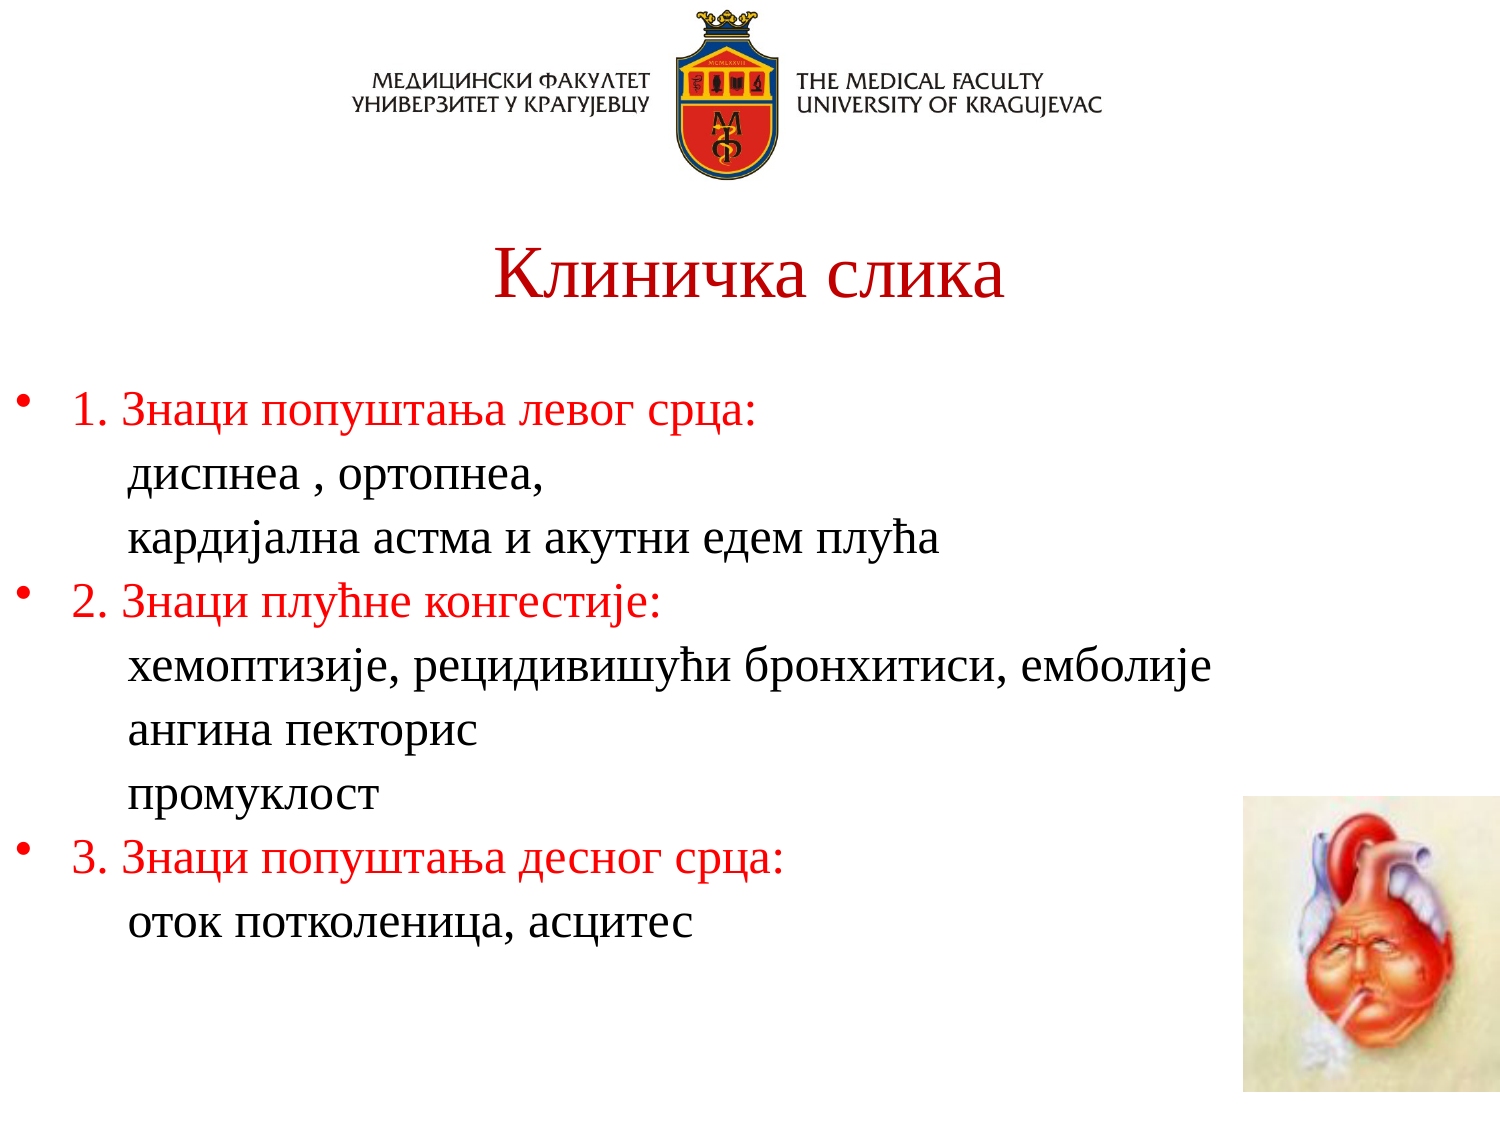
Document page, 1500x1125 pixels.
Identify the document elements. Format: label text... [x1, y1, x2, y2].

title Клиничка слика [75, 174, 1425, 362]
list 1. Знаци попуштања левог срца: диспнеа , ортопнеа, кардијална астма и акутни едем плућа 2. Знаци плућне конгестије: хемоптизије, рецидивишући бронхитиси, емболије ангина пекторис промуклост 3. Знаци попуштања десног срца: оток потколеница, асцитес [0, 375, 1243, 1118]
picture [328, 0, 1125, 174]
picture [1243, 796, 1500, 1092]
